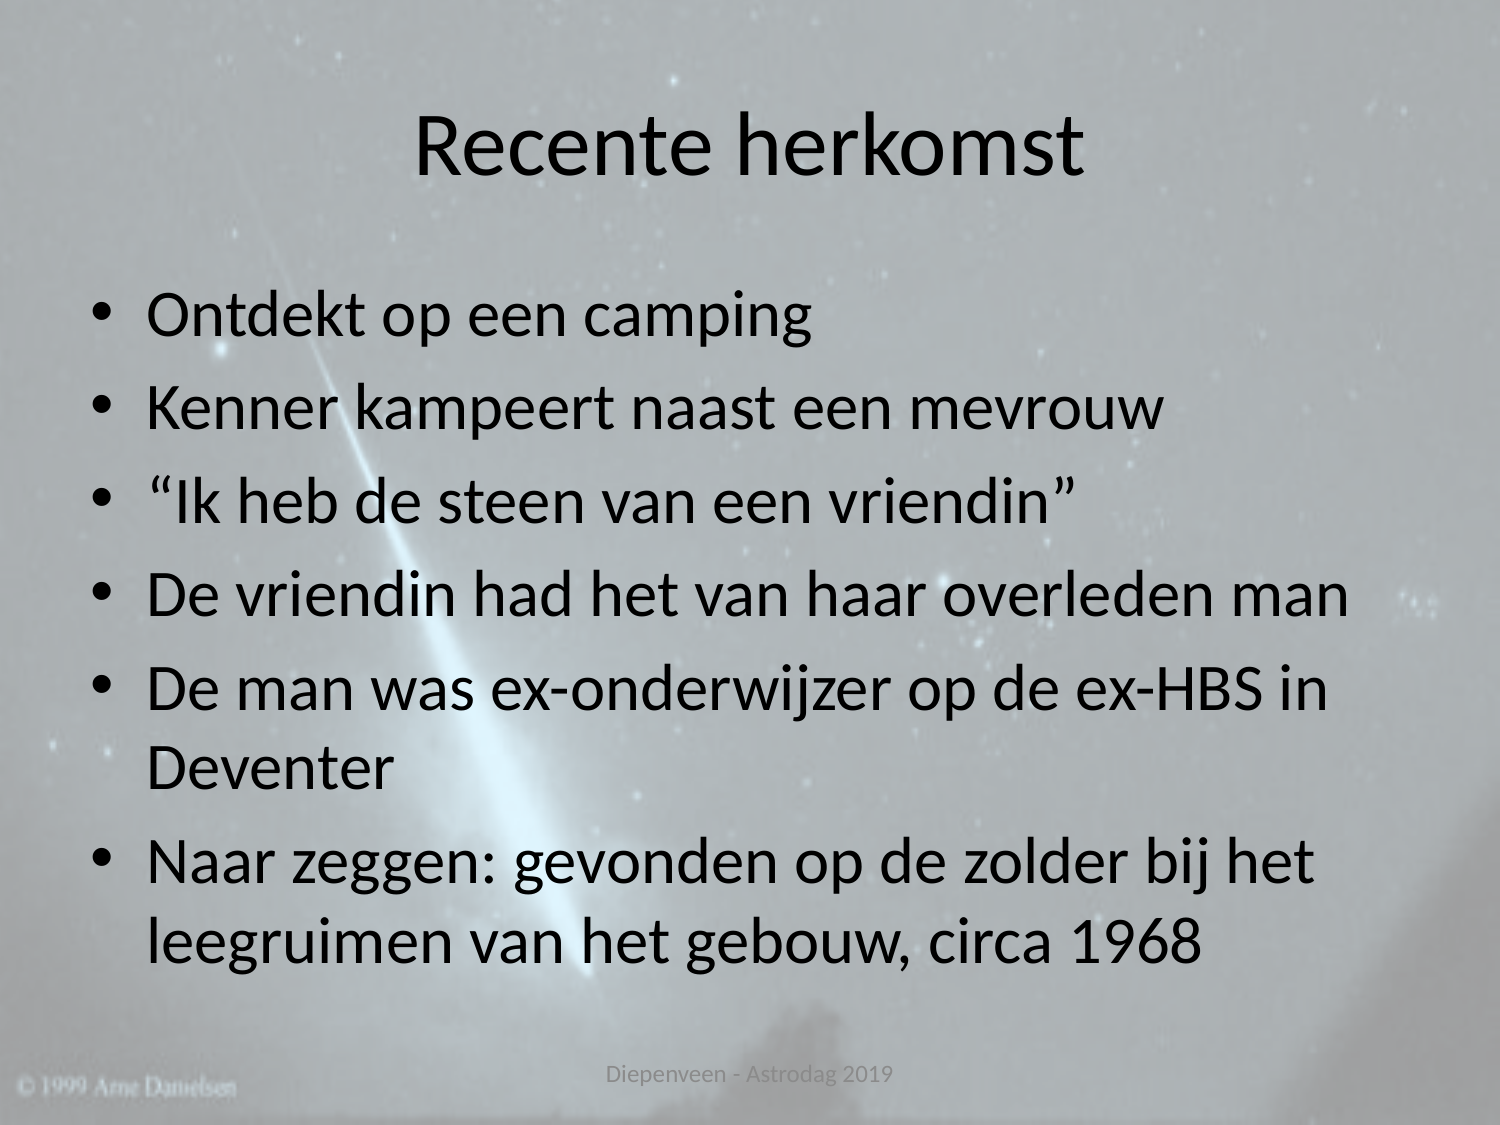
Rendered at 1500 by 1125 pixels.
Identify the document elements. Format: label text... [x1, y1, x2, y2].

list Ontdekt op een camping Kenner kampeert naast een mevrouw “Ik heb de steen van een vriendin” De vriendin had het van haar overleden man De man was ex-onderwijzer op de ex-HBS in Deventer Naar zeggen: gevonden op de zolder bij het leegruimen van het gebouw, circa 1968 [75, 262, 1425, 1005]
title Recente herkomst [75, 45, 1425, 233]
footer Diepenveen - Astrodag 2019 [512, 1042, 988, 1103]
